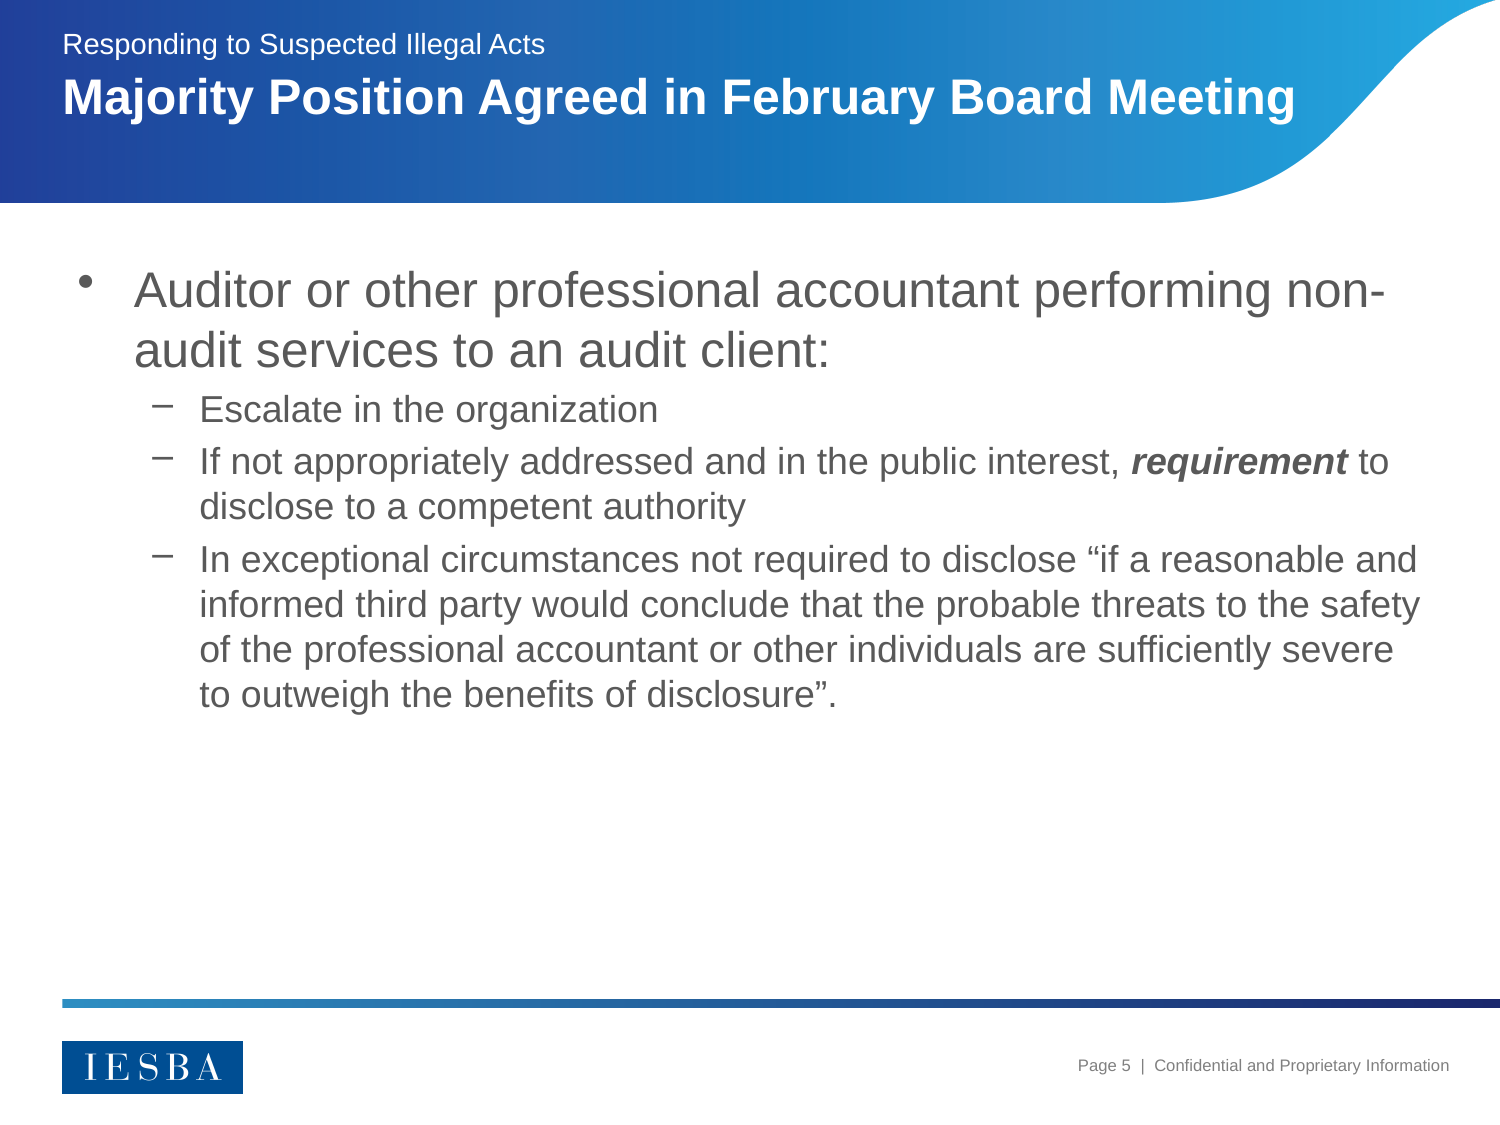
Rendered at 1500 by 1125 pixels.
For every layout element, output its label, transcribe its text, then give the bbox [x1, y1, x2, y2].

title Majority Position Agreed in February Board Meeting [62, 62, 1300, 188]
subtitle Responding to Suspected Illegal Acts [62, 24, 663, 63]
picture [0, 0, 1497, 203]
picture [62, 1041, 243, 1094]
list Auditor or other professional accountant performing non-audit services to an audit client: Escalate in the organization If not appropriately addressed and in the public interest, requirement to disclose to a competent authority In exceptional circumstances not required to disclose “if a reasonable and informed third party would conclude that the probable threats to the safety of the professional accountant or other individuals are sufficiently severe to outweigh the benefits of disclosure”. [62, 249, 1450, 1000]
